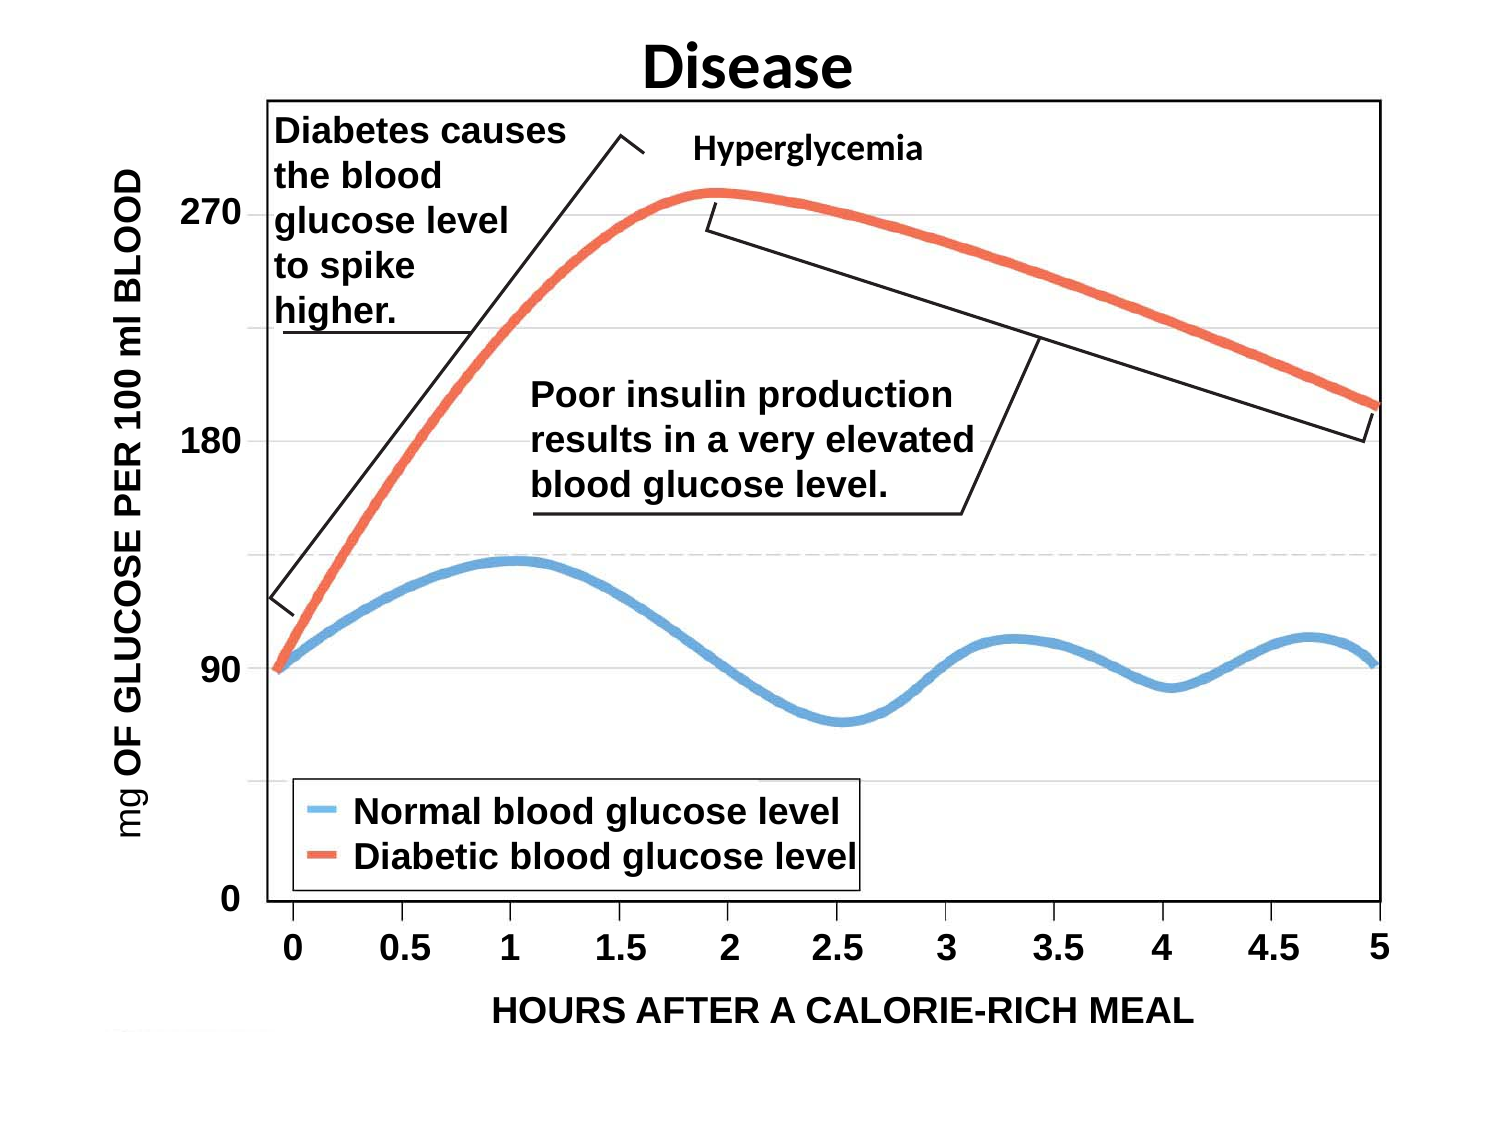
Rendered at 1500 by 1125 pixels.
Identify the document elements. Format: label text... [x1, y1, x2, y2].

text_box Disease [627, 14, 870, 93]
picture [105, 93, 1395, 1032]
